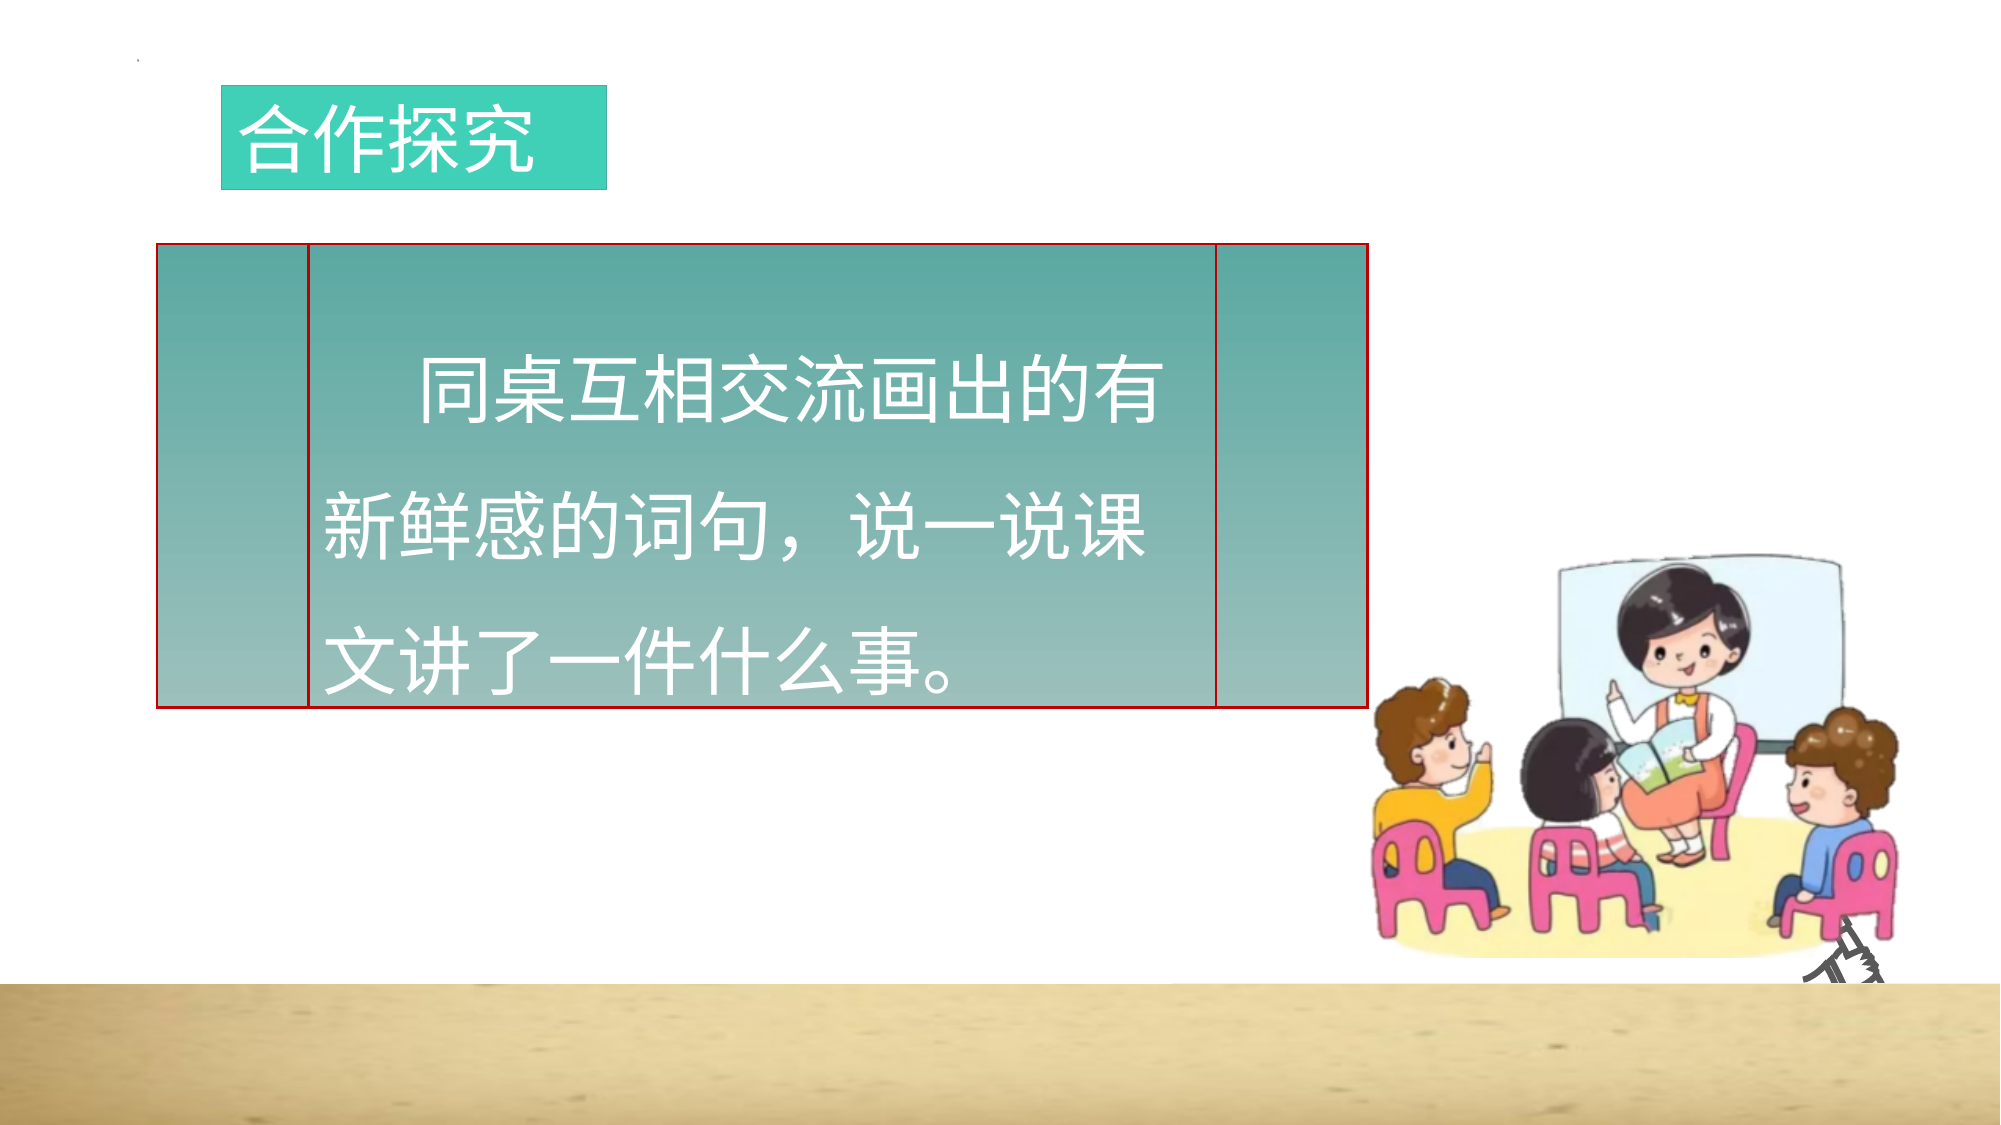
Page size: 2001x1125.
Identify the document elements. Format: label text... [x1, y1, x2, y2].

picture [0, 984, 2000, 1125]
text_box 同桌互相交流画出的有新鲜感的词句，说一说课文讲了一件什么事。 [307, 276, 1200, 712]
picture [1367, 553, 1905, 958]
text_box 合作探究 [221, 85, 607, 190]
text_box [1809, 915, 1950, 984]
text_box [157, 244, 1368, 708]
